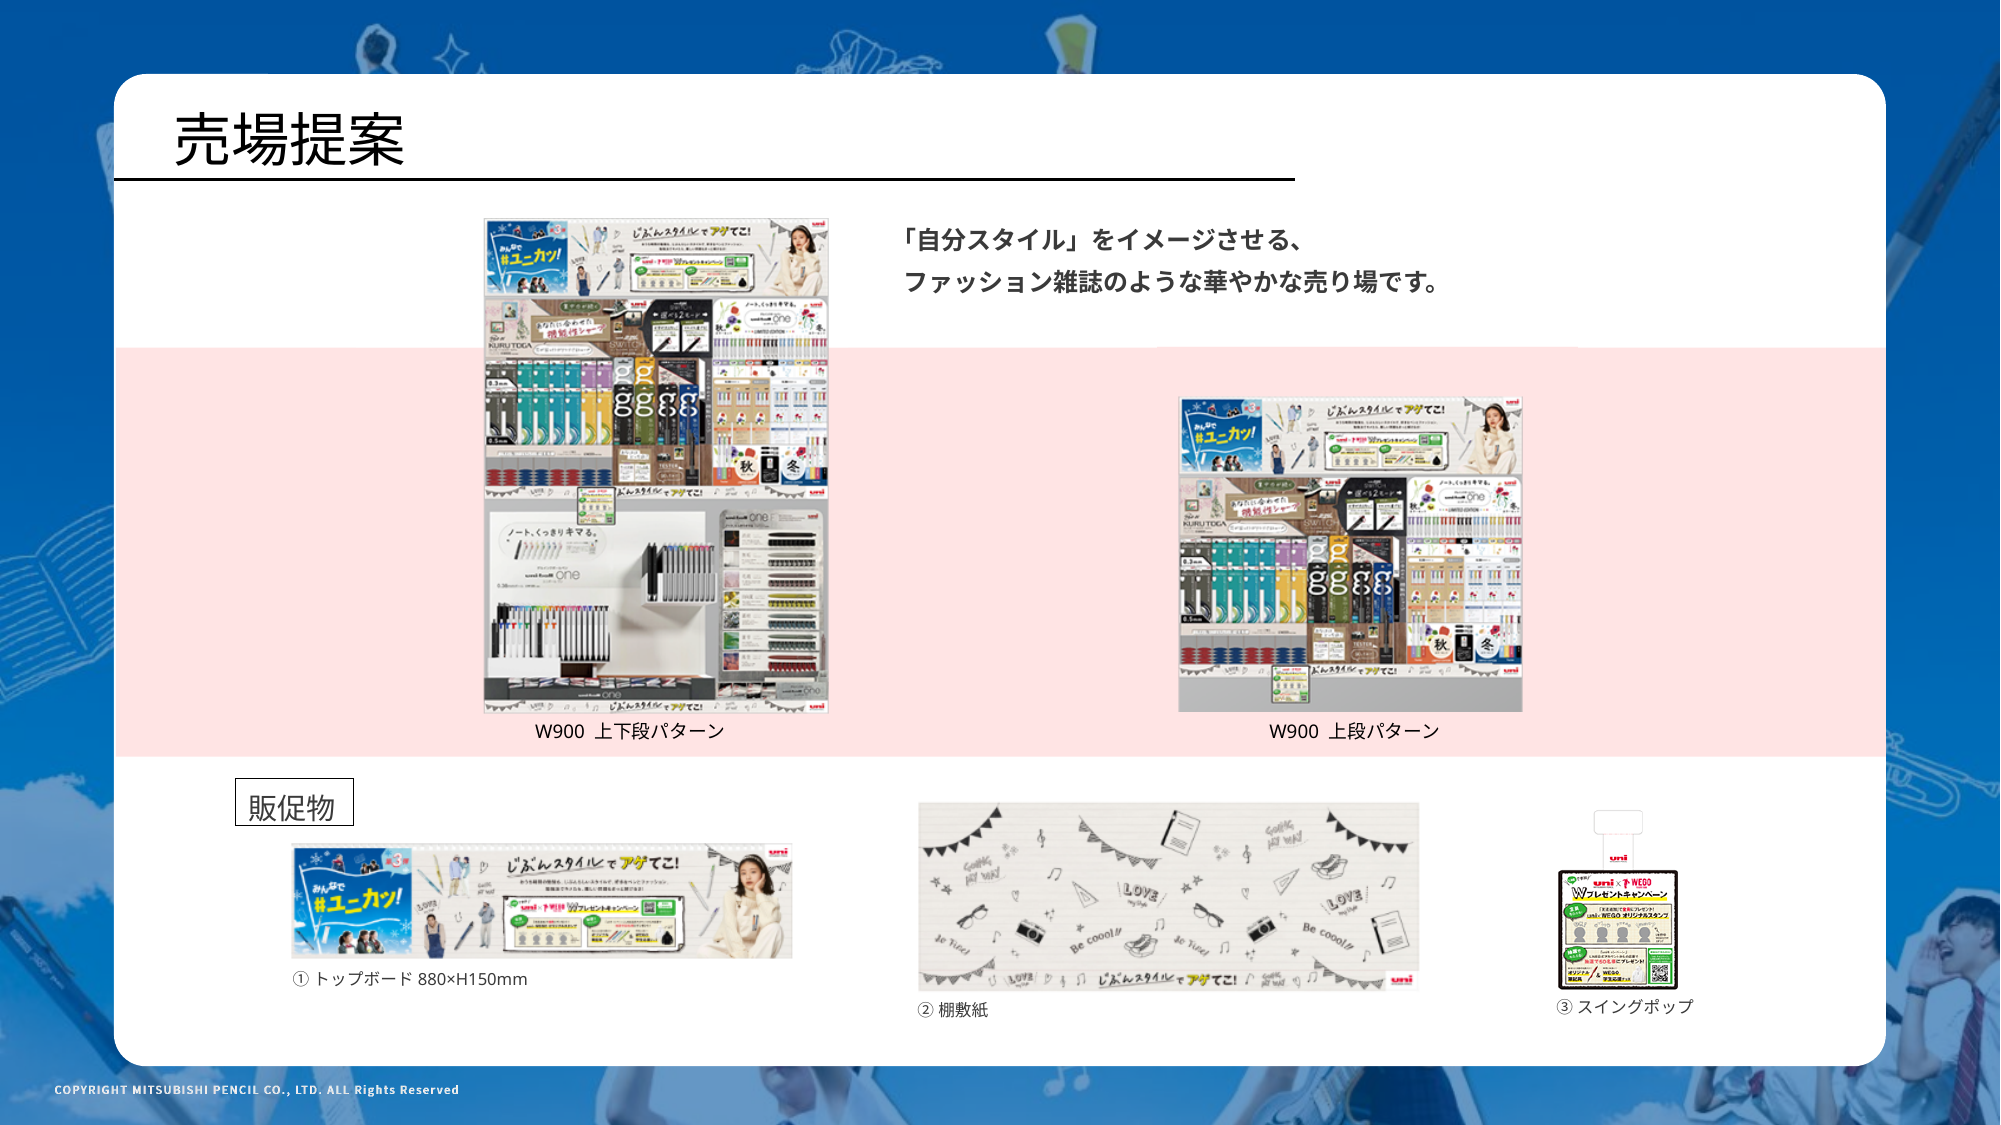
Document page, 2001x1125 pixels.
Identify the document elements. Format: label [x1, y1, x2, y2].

text_box [115, 217, 1886, 757]
picture [0, 0, 2000, 1125]
